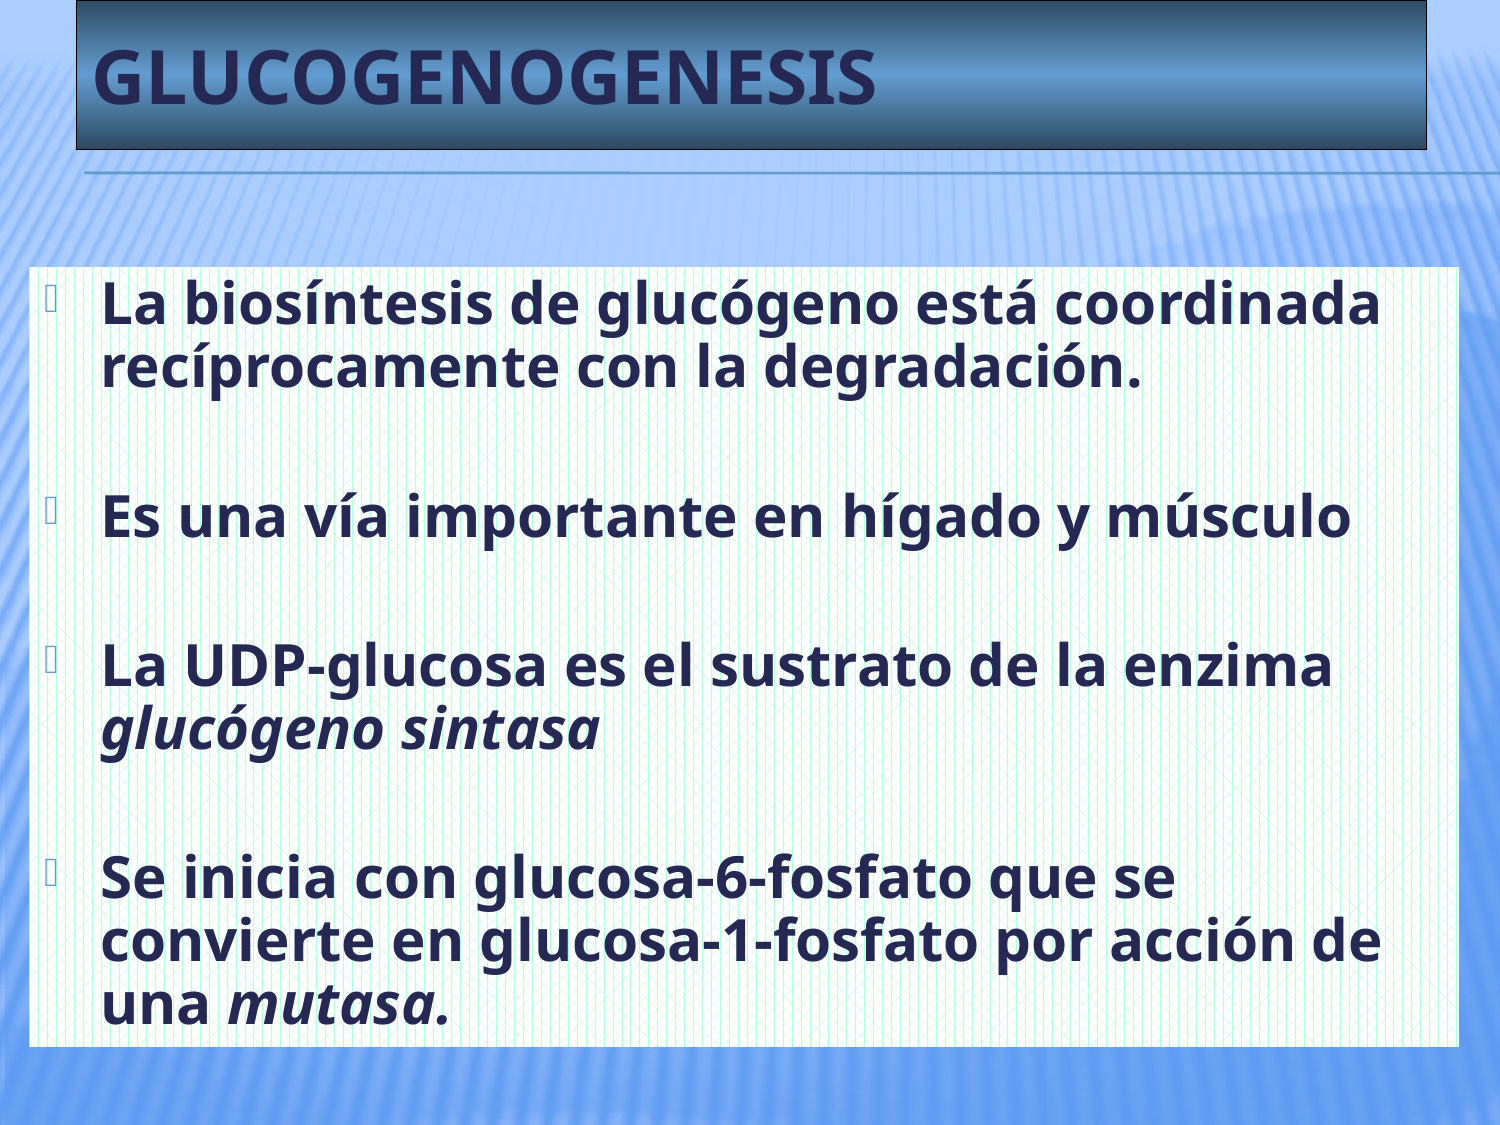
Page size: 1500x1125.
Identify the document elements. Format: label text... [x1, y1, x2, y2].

list La biosíntesis de glucógeno está coordinada recíprocamente con la degradación. Es una vía importante en hígado y músculo La UDP-glucosa es el sustrato de la enzima glucógeno sintasa Se inicia con glucosa-6-fosfato que se convierte en glucosa-1-fosfato por acción de una mutasa. [29, 267, 1459, 1047]
title GLUCOGENOGENESIS [76, 0, 1427, 150]
